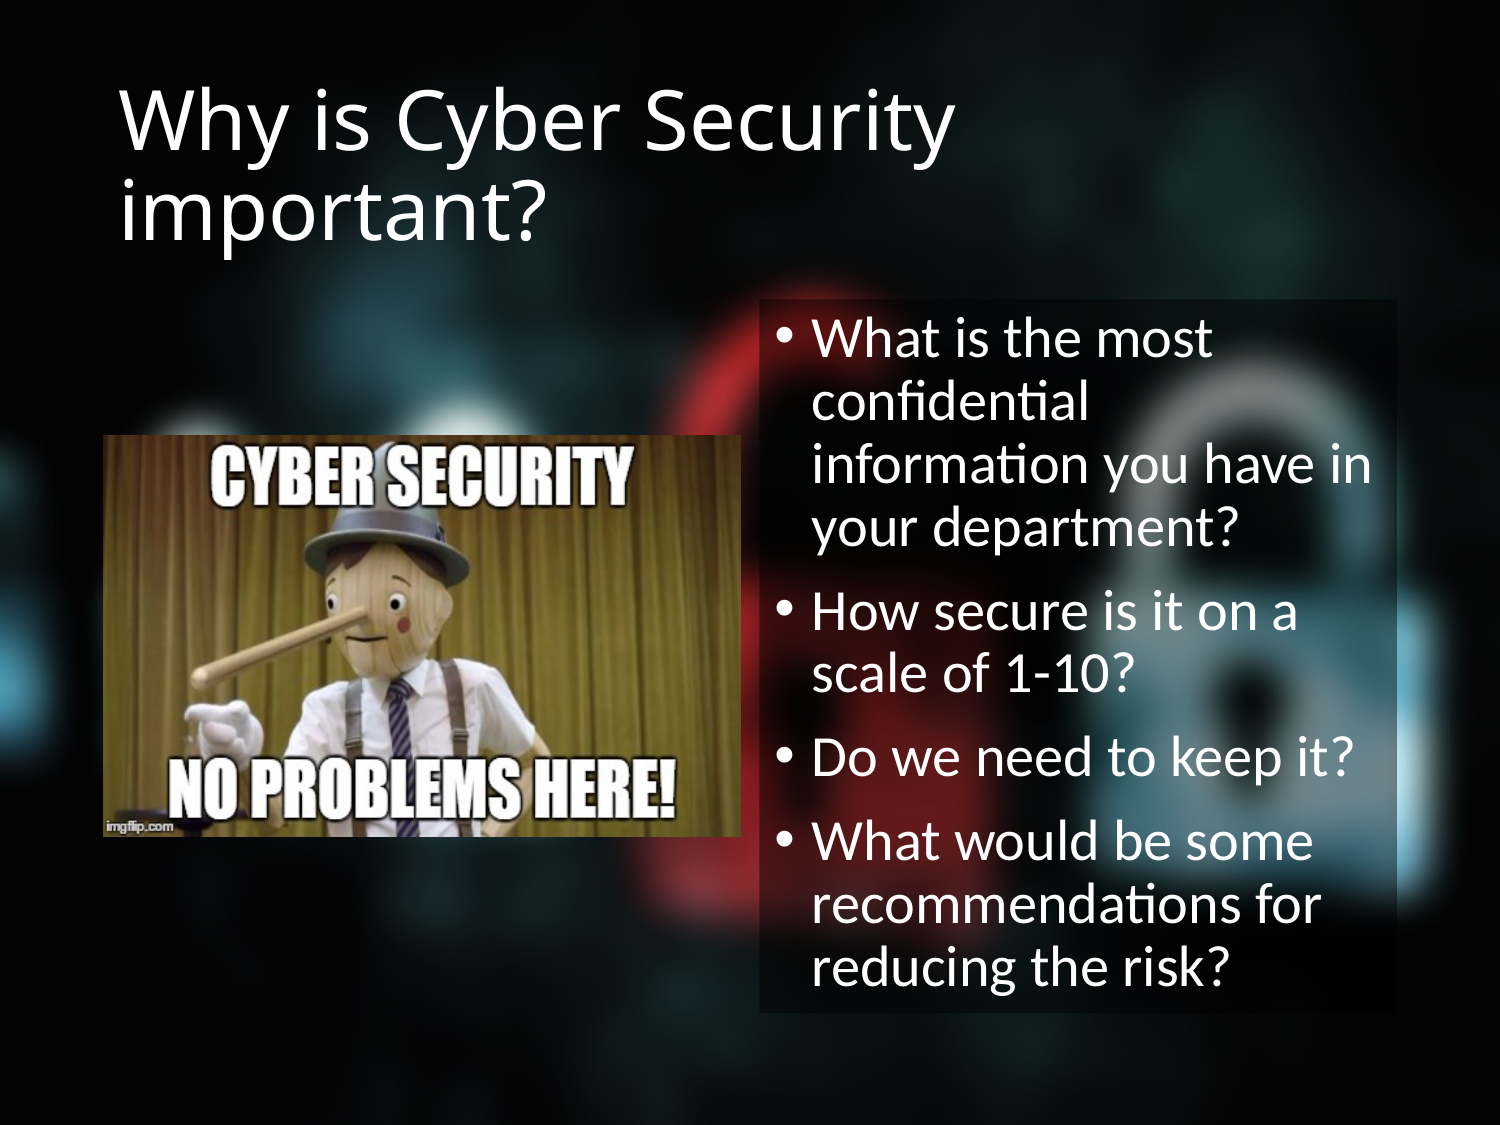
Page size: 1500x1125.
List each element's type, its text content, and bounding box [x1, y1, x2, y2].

list What is the most confidential information you have in your department? How secure is it on a scale of 1-10? Do we need to keep it? What would be some recommendations for reducing the risk? [759, 299, 1397, 1014]
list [103, 435, 741, 837]
title Why is Cyber Security important? [103, 59, 1397, 278]
picture [0, 0, 1500, 1125]
